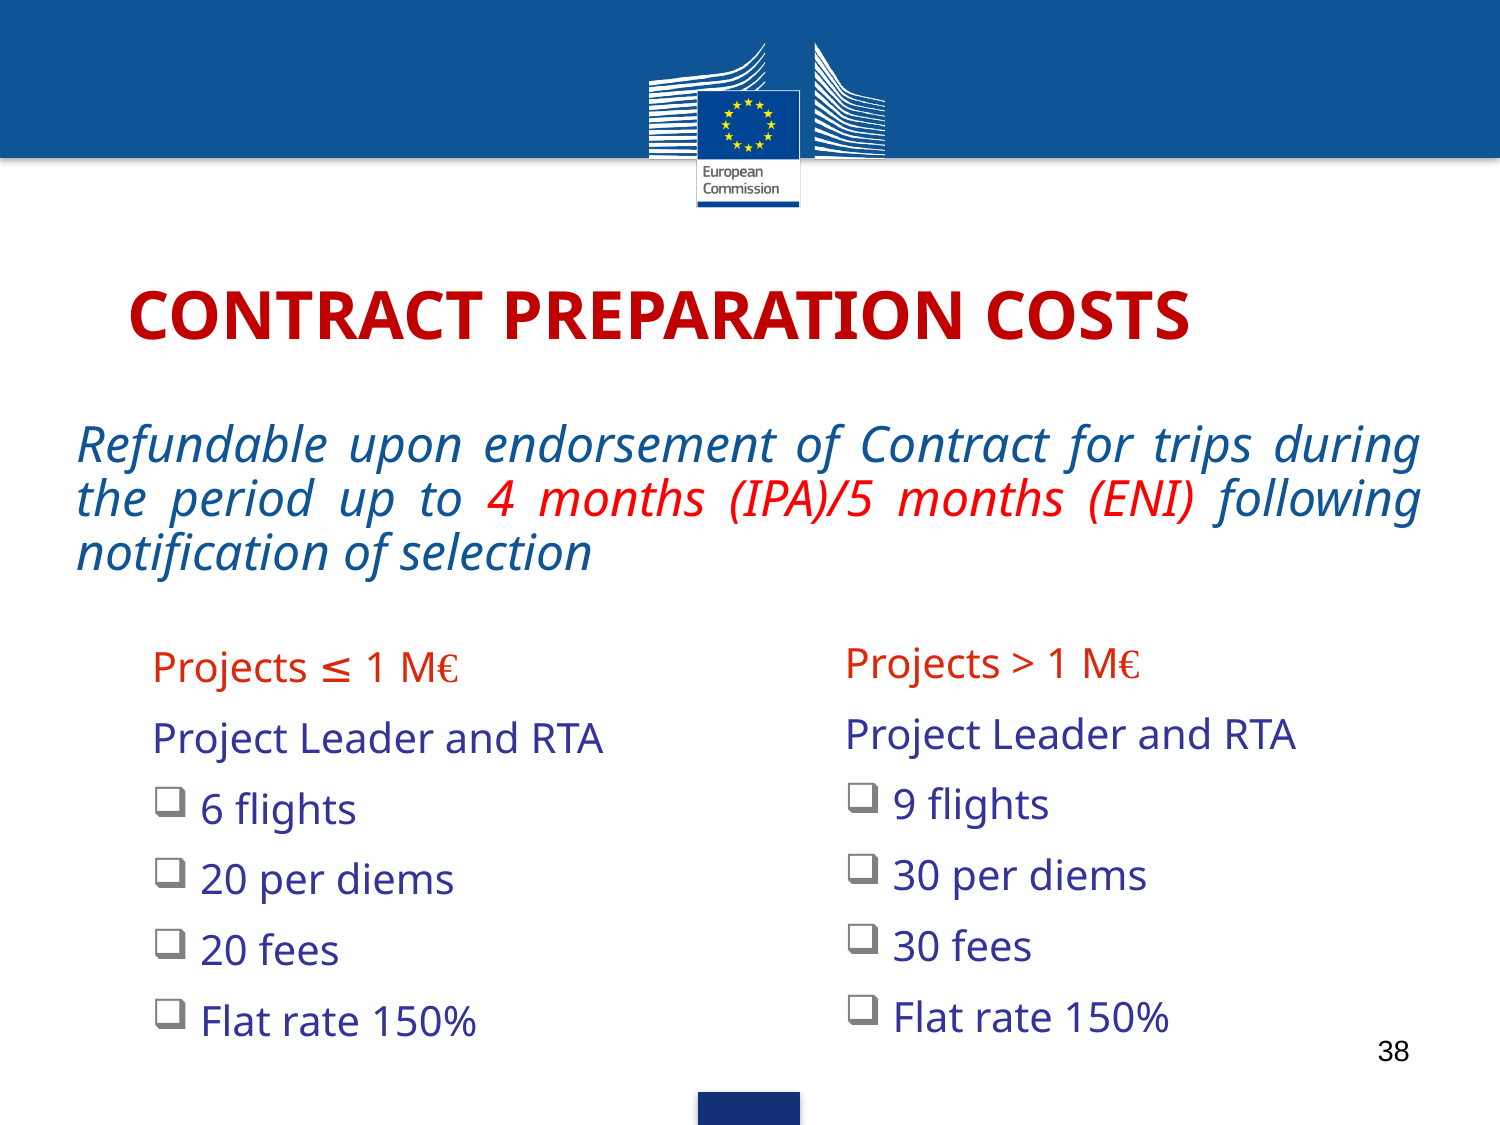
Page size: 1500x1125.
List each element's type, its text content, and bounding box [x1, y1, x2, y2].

list Refundable upon endorsement of Contract for trips during the period up to 4 months (IPA)/5 months (ENI) following notification of selection [76, 379, 1424, 487]
text_box Projects ≤ 1 M€ Project Leader and RTA 6 flights 20 per diems 20 fees Flat rate 150% [123, 633, 632, 1053]
title CONTRACT PREPARATION COSTS [53, 196, 1404, 340]
picture [649, 42, 885, 196]
slide_number 38 [1074, 1024, 1425, 1103]
text_box Projects > 1 M€ Project Leader and RTA 9 flights 30 per diems 30 fees Flat rate 150% [822, 629, 1319, 1049]
